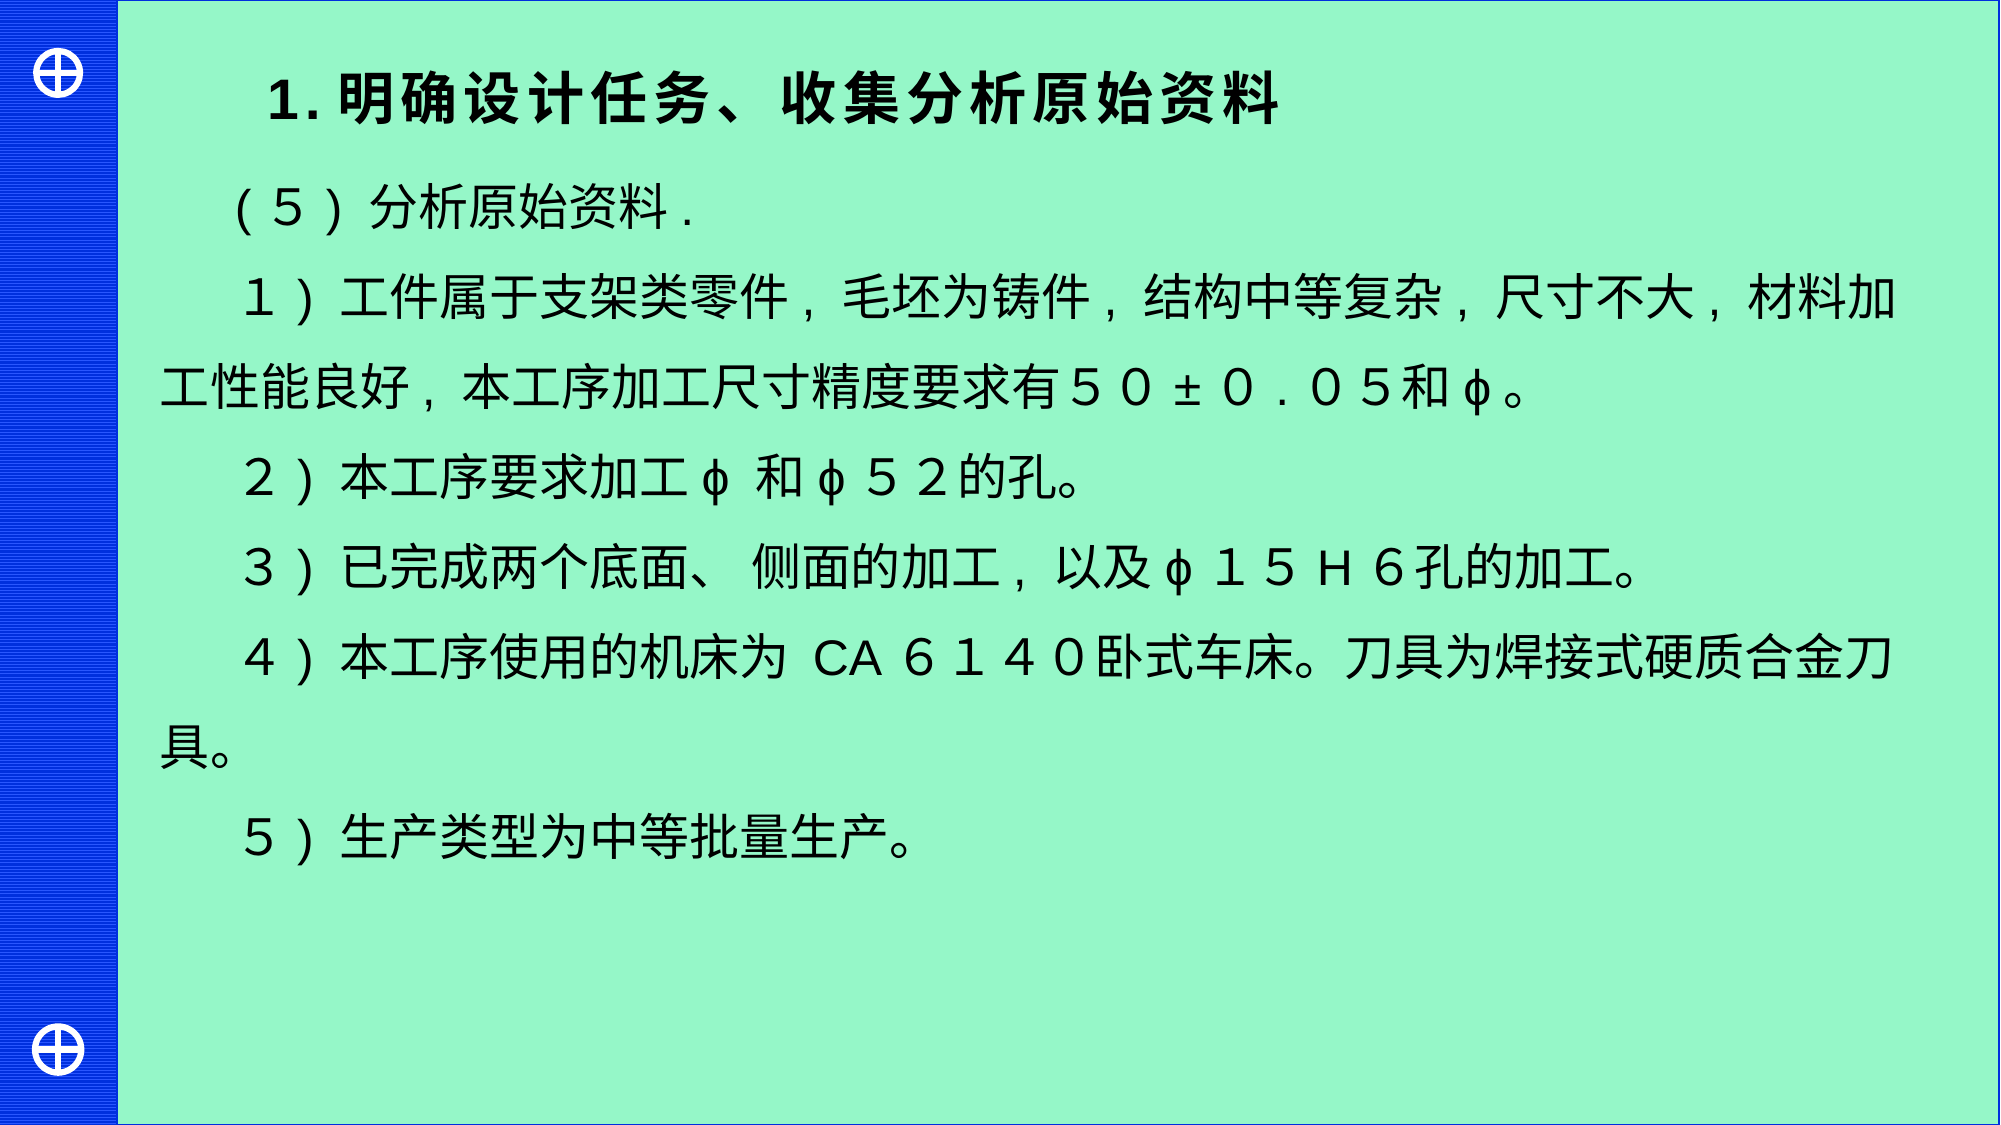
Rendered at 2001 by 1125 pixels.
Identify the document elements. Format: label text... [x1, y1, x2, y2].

text_box 1.明确设计任务、收集分析原始资料 [164, 17, 1452, 139]
